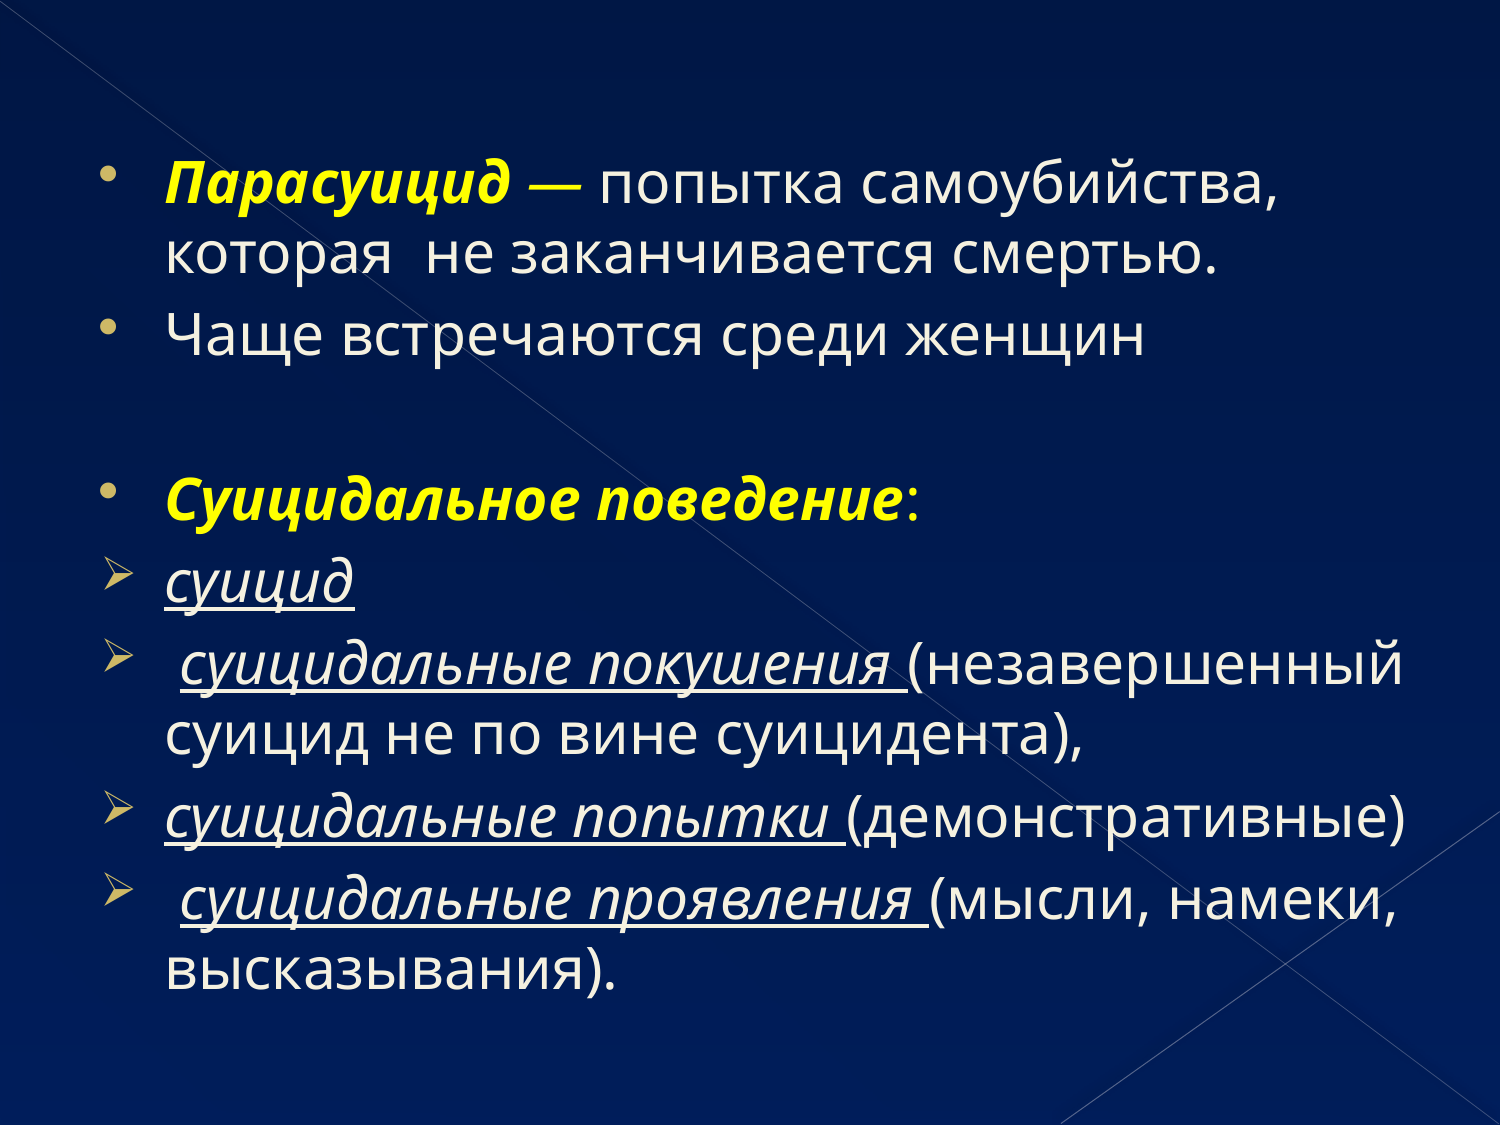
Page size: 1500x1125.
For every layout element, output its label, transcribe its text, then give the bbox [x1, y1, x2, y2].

list Парасуицид — попытка самоубийства, которая не заканчивается смертью. Чаще встречаются среди женщин Суицидальное поведение: суицид суицидальные покушения (незавершенный суицид не по вине суицидента), суицидальные попытки (демонстративные) суицидальные проявления (мысли, намеки, высказывания). [75, 137, 1425, 1059]
